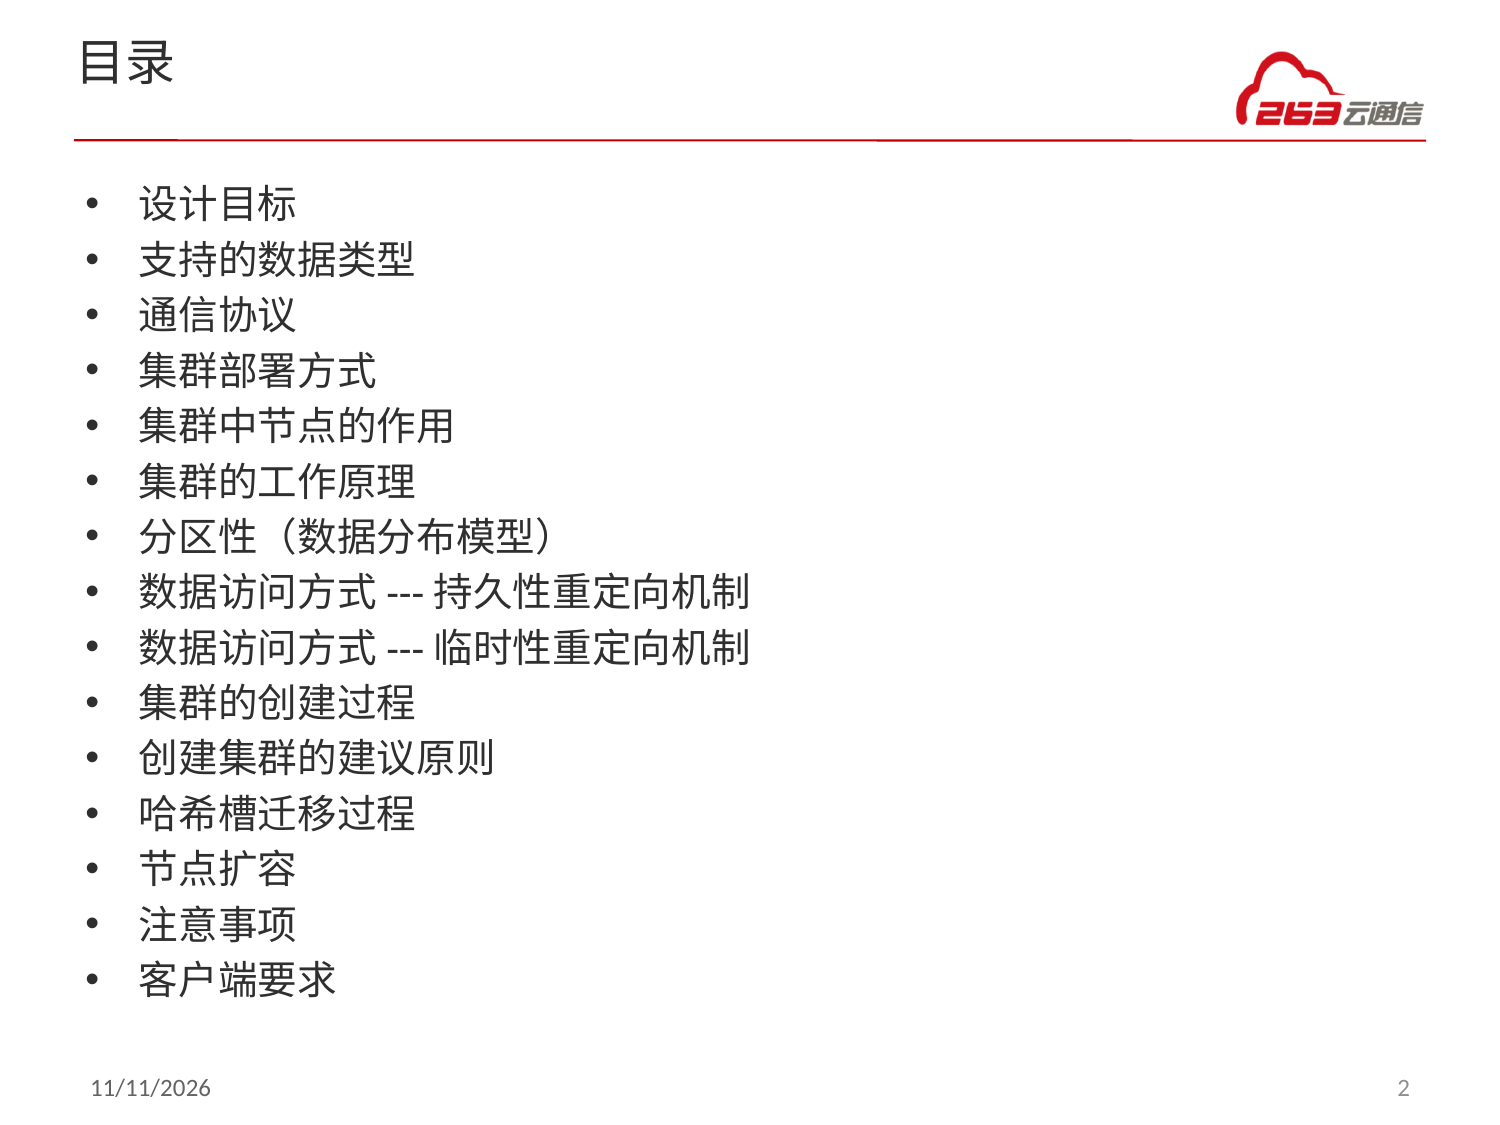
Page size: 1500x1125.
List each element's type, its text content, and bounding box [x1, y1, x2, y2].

list 设计目标 支持的数据类型 通信协议 集群部署方式 集群中节点的作用 集群的工作原理 分区性（数据分布模型） 数据访问方式---持久性重定向机制 数据访问方式---临时性重定向机制 集群的创建过程 创建集群的建议原则 哈希槽迁移过程 节点扩容 注意事项 客户端要求 [70, 171, 1421, 1016]
picture [1230, 37, 1430, 141]
title 目录 [75, 30, 1235, 136]
